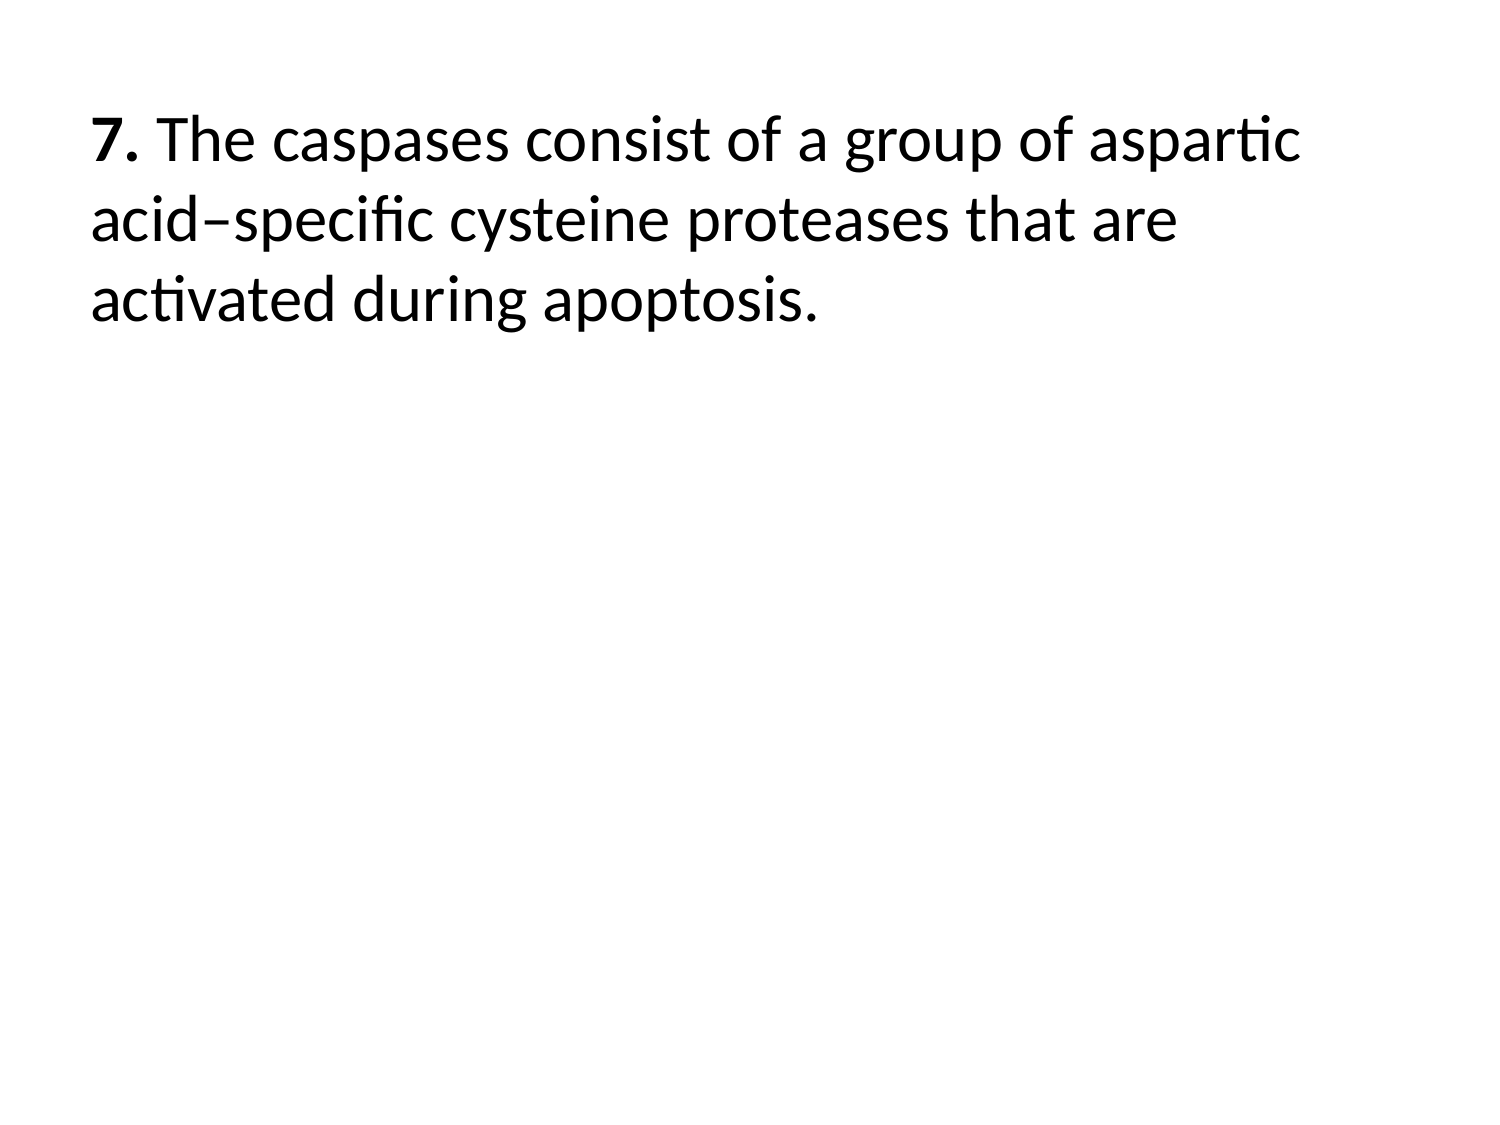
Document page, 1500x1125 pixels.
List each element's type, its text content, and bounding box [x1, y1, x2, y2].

list 7. The caspases consist of a group of aspartic acid–specific cysteine proteases that are activated during apoptosis. [75, 87, 1425, 1005]
